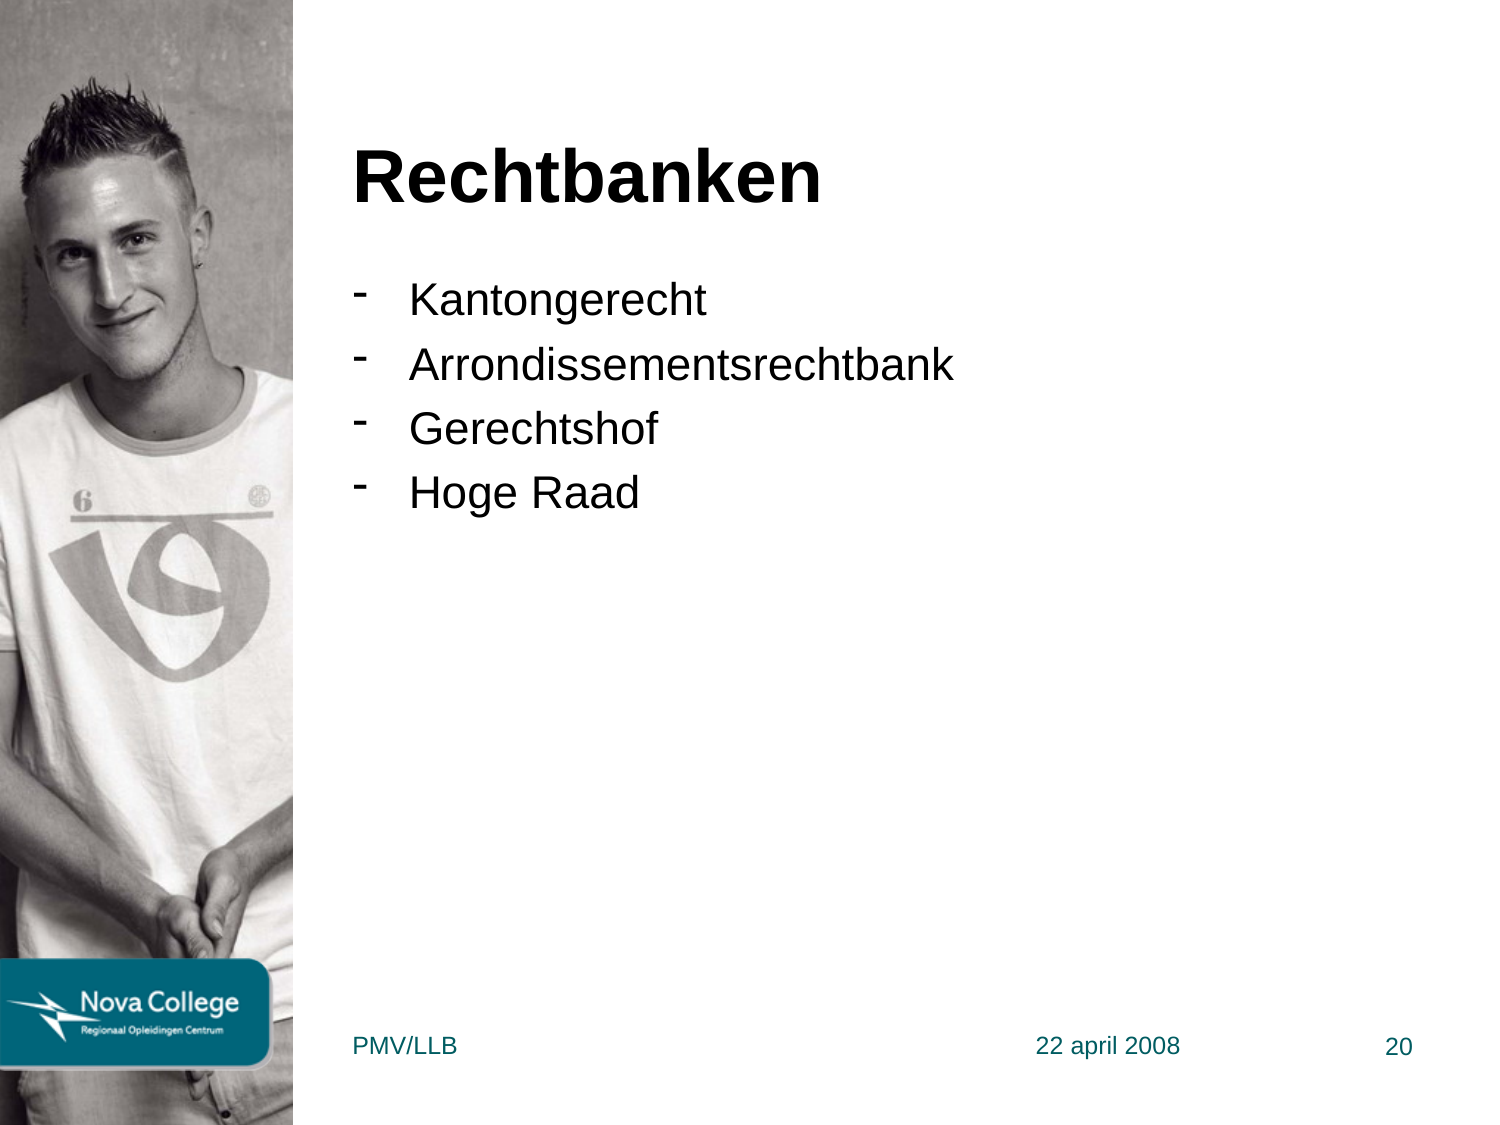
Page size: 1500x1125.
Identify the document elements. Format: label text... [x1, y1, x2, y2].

slide_number 20 [1331, 1022, 1429, 1076]
text_box 22 april 2008 [1020, 1025, 1323, 1068]
picture [0, 0, 293, 1125]
list Kantongerecht Arrondissementsrechtbank Gerechtshof Hoge Raad [337, 262, 1427, 938]
text_box PMV/LLB [337, 1025, 1009, 1068]
title Rechtbanken [337, 49, 1427, 226]
